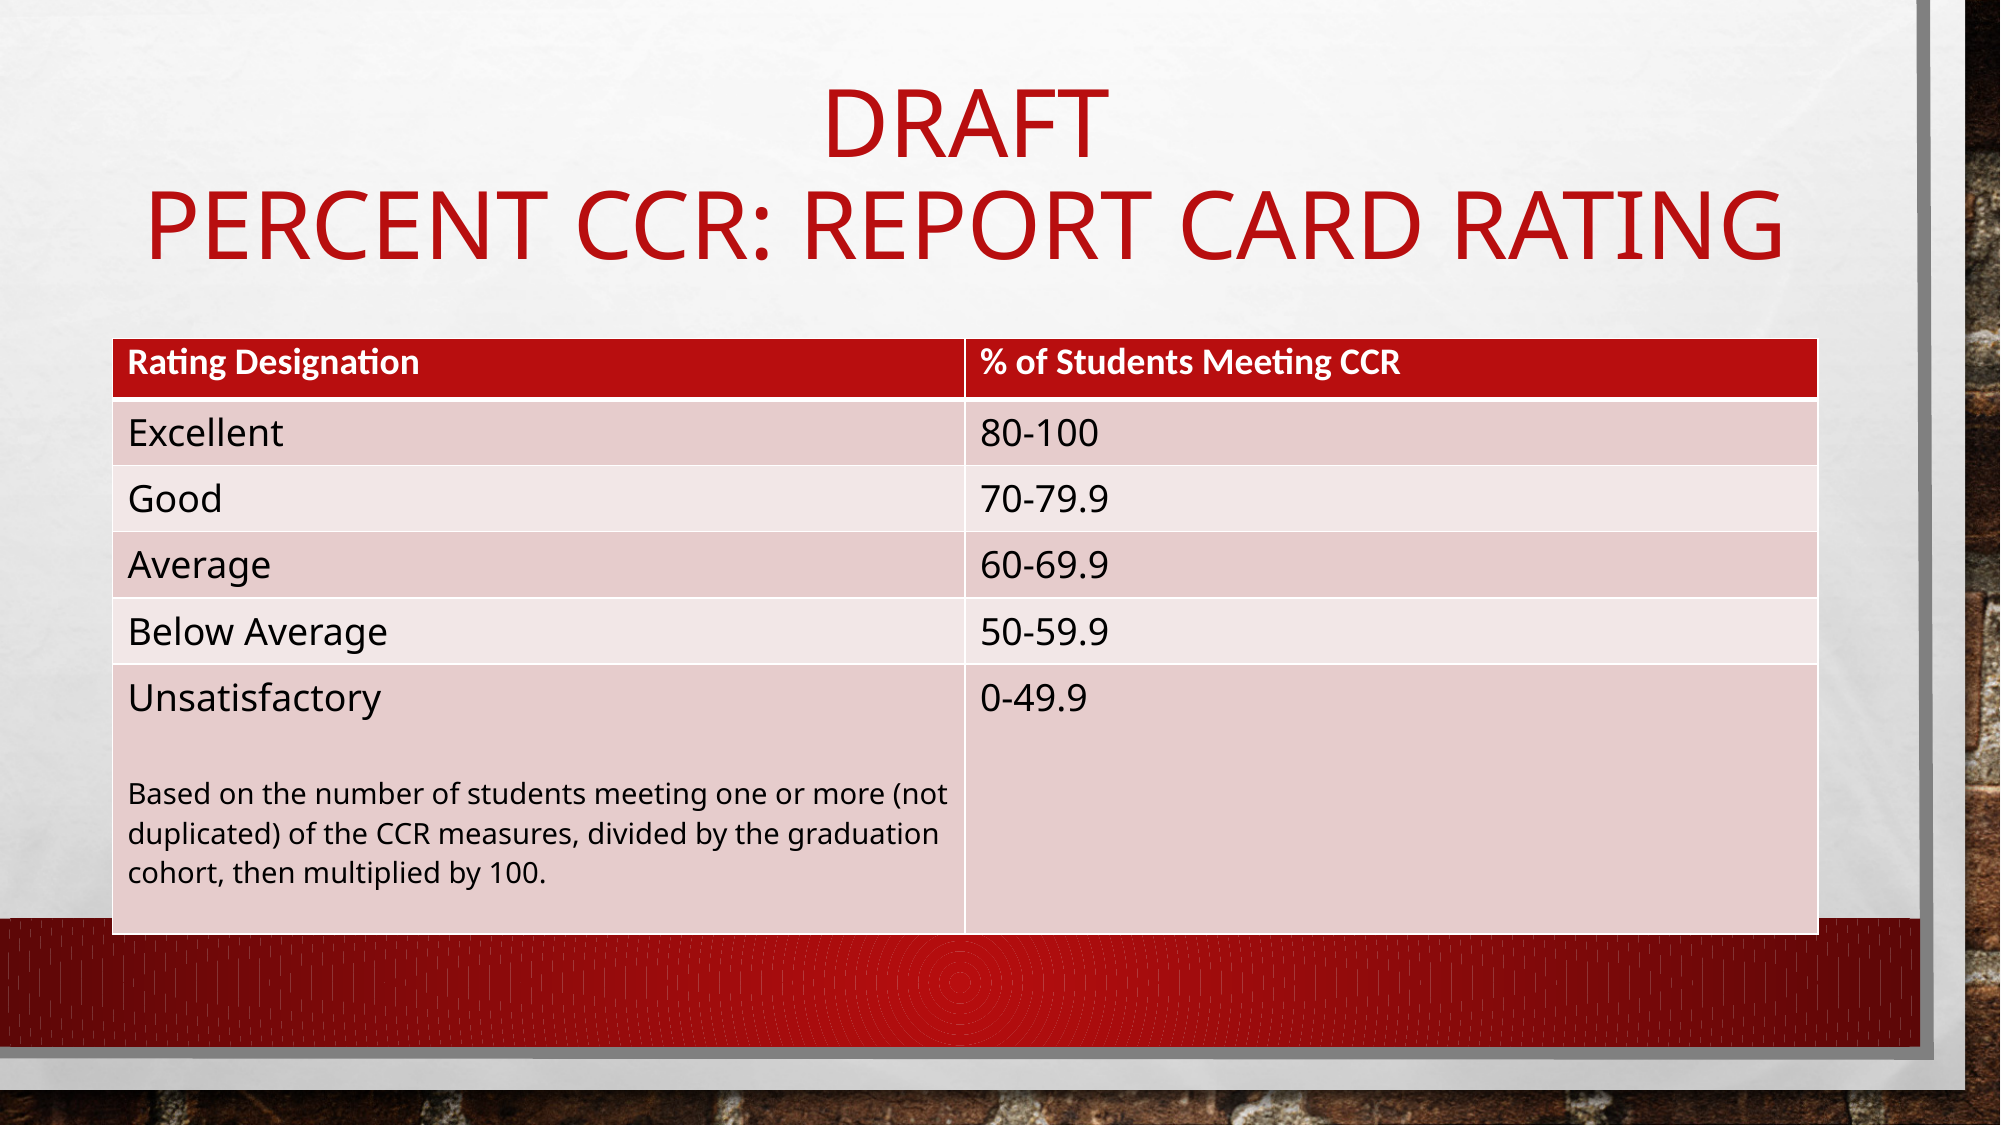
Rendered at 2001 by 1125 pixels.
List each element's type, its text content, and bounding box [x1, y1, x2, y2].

table_cell Good [113, 466, 964, 531]
table_cell 80-100 [966, 402, 1817, 465]
table_header % of Students Meeting CCR [966, 339, 1817, 397]
table_cell 70-79.9 [966, 466, 1817, 531]
table_cell 0-49.9 [966, 665, 1817, 933]
table_header Rating Designation [113, 339, 964, 397]
table_cell 60-69.9 [966, 532, 1817, 597]
table_cell Below Average [113, 599, 964, 663]
title Draft Percent CCR: Report card rating [112, 53, 1818, 302]
table_cell Average [113, 532, 964, 597]
picture [0, 0, 2000, 1125]
table_cell 50-59.9 [966, 599, 1817, 663]
table_cell Excellent [113, 402, 964, 465]
table_cell Unsatisfactory Based on the number of students meeting one or more (not duplicated) of the CCR measures, divided by the graduation cohort, then multiplied by 100. [113, 665, 964, 933]
